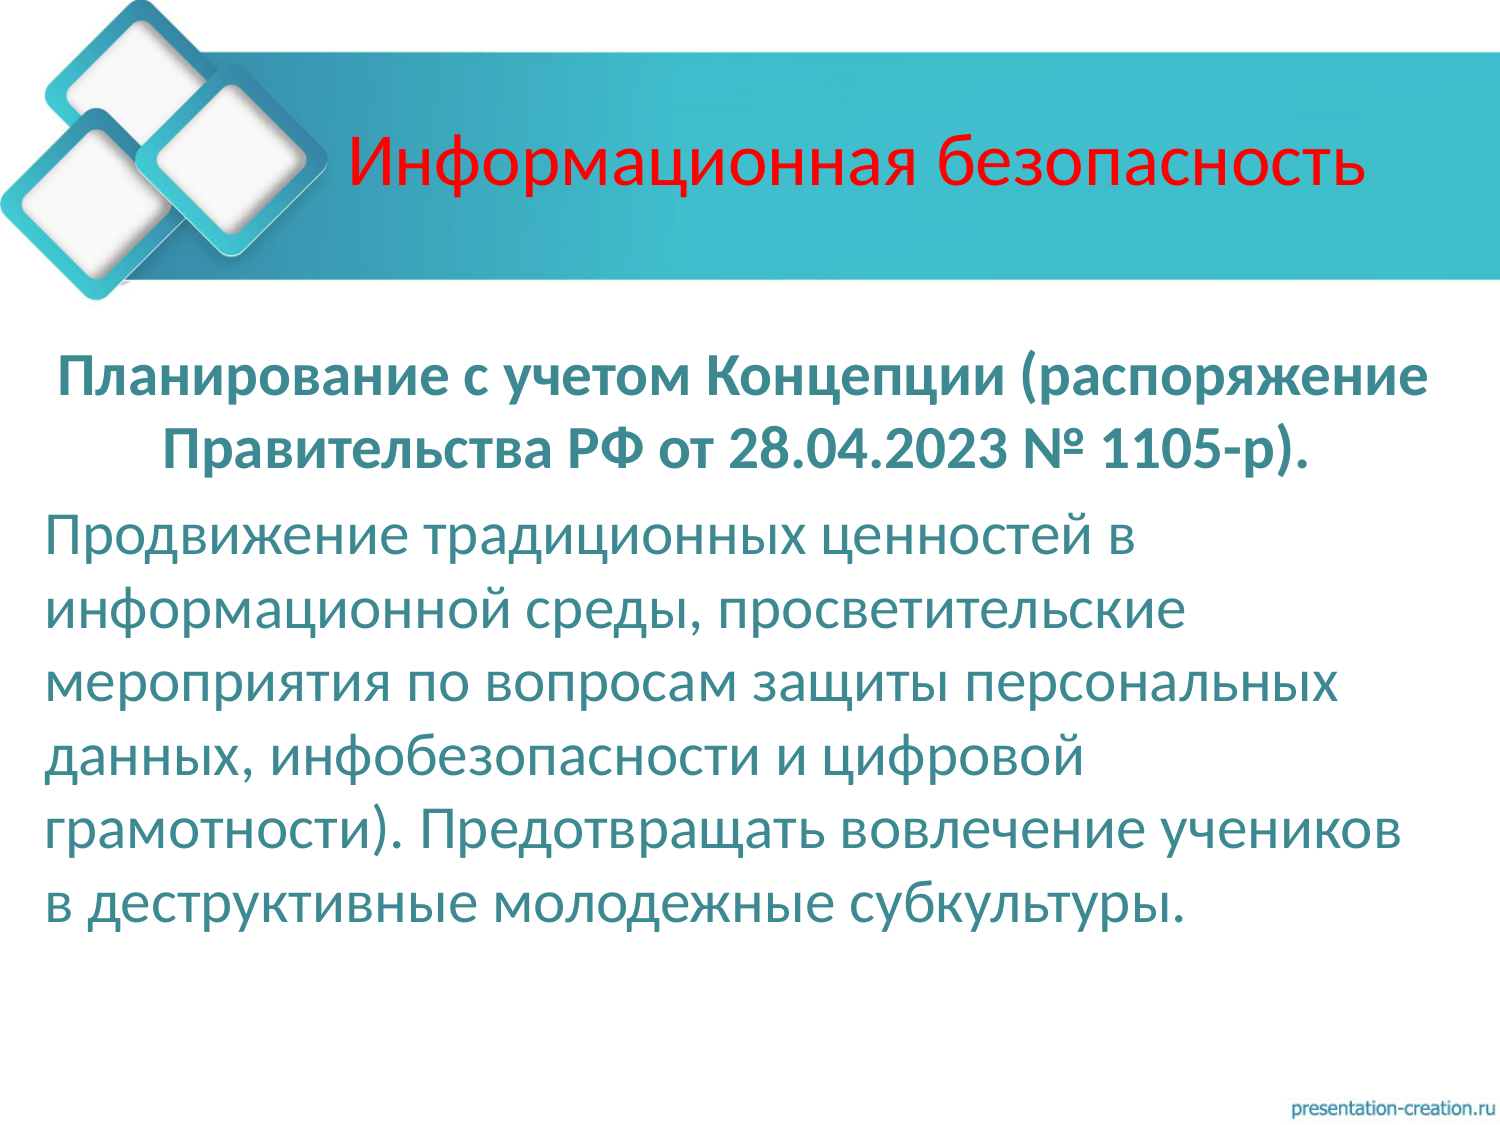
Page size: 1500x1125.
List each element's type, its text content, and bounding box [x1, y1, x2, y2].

list Планирование с учетом Концепции (распоряжение Правительства РФ от 28.04.2023 № 1105-р). Продвижение традиционных ценностей в информационной среды, просветительские мероприятия по вопросам защиты персональных данных, инфобезопасности и цифровой грамотности). Предотвращать вовлечение учеников в деструктивные молодежные субкультуры. [29, 326, 1459, 1035]
title Информационная безопасность [29, 43, 1447, 268]
picture [0, 0, 1500, 1125]
